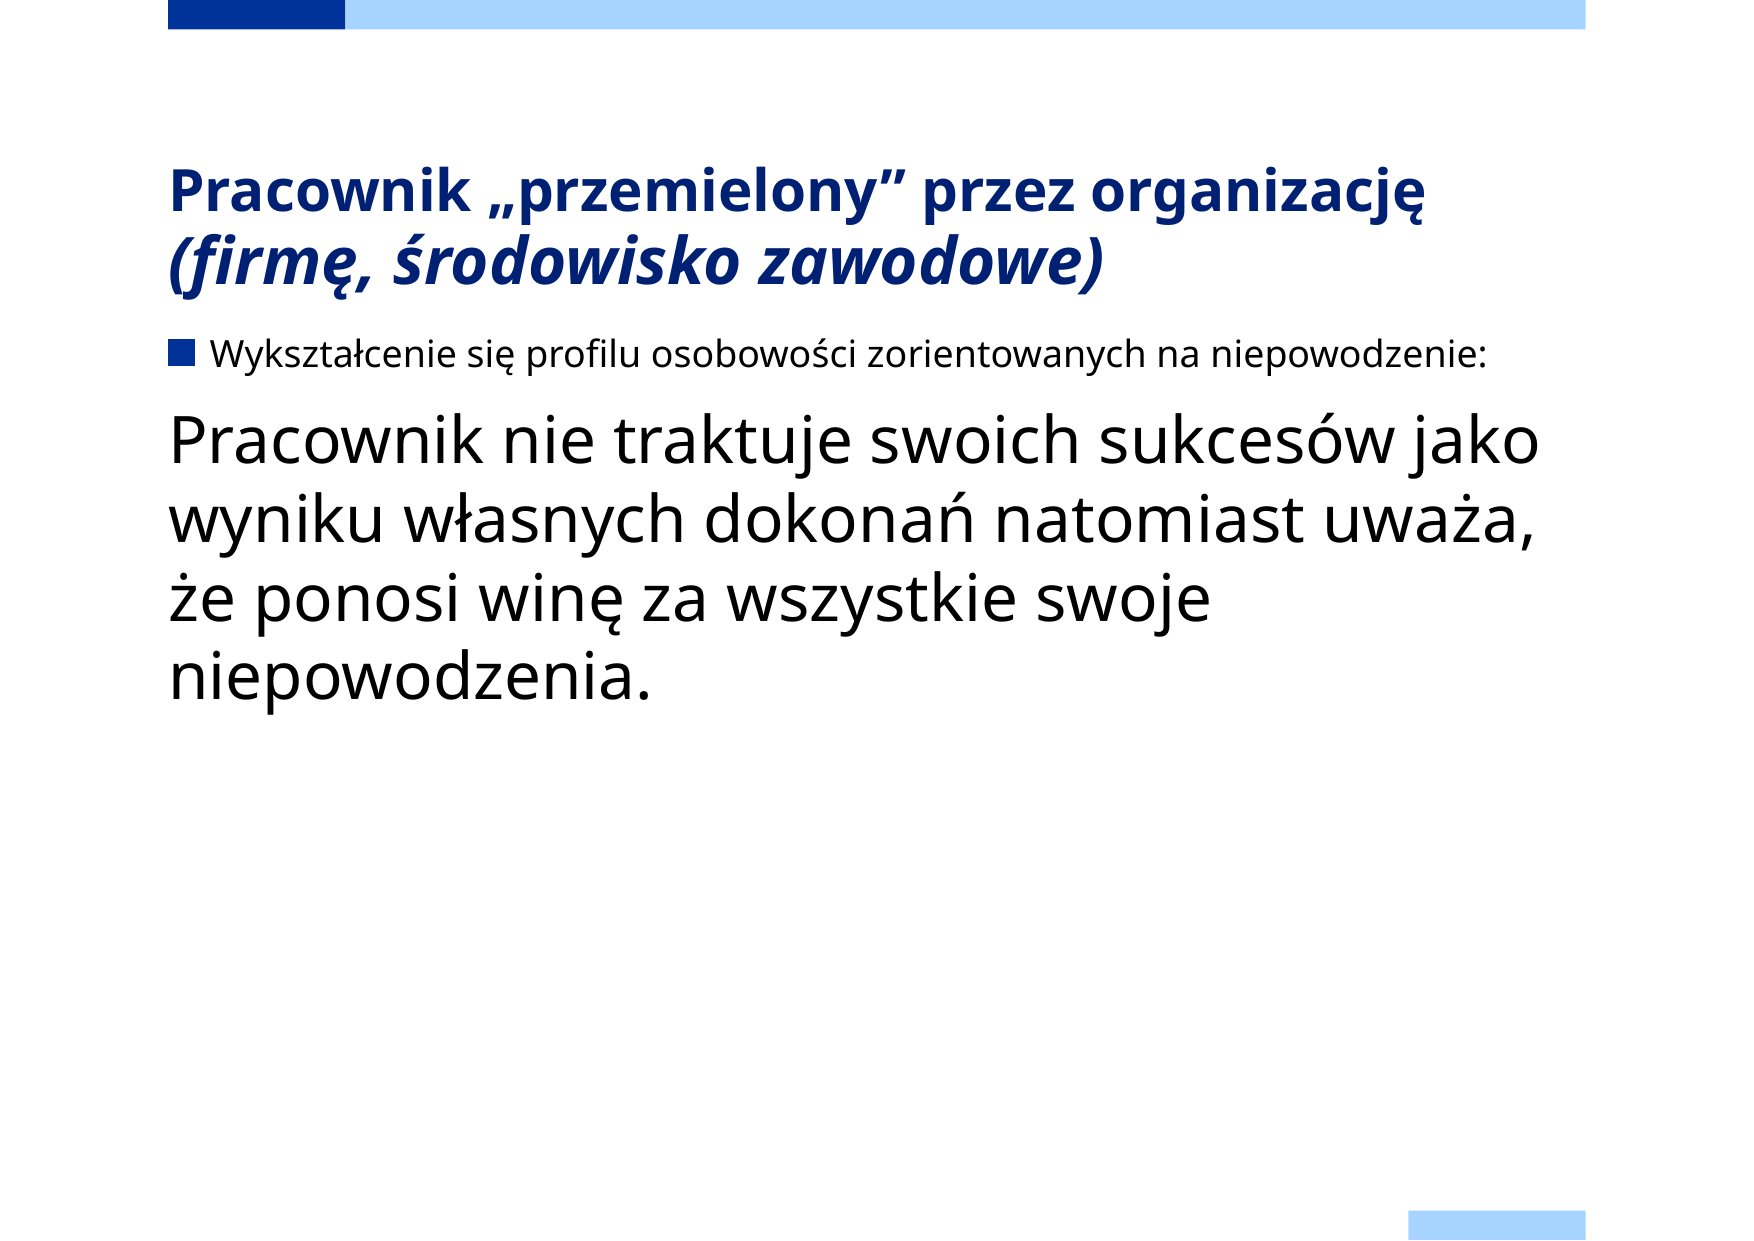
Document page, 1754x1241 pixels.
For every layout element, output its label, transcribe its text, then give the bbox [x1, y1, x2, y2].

title Pracownik „przemielony” przez organizację (firmę, środowisko zawodowe) [168, 147, 1586, 324]
picture [168, 339, 195, 366]
list Wykształcenie się profilu osobowości zorientowanych na niepowodzenie: Pracownik nie traktuje swoich sukcesów jako wyniku własnych dokonań natomiast uważa, że ponosi winę za wszystkie swoje niepowodzenia. [168, 324, 1586, 1093]
